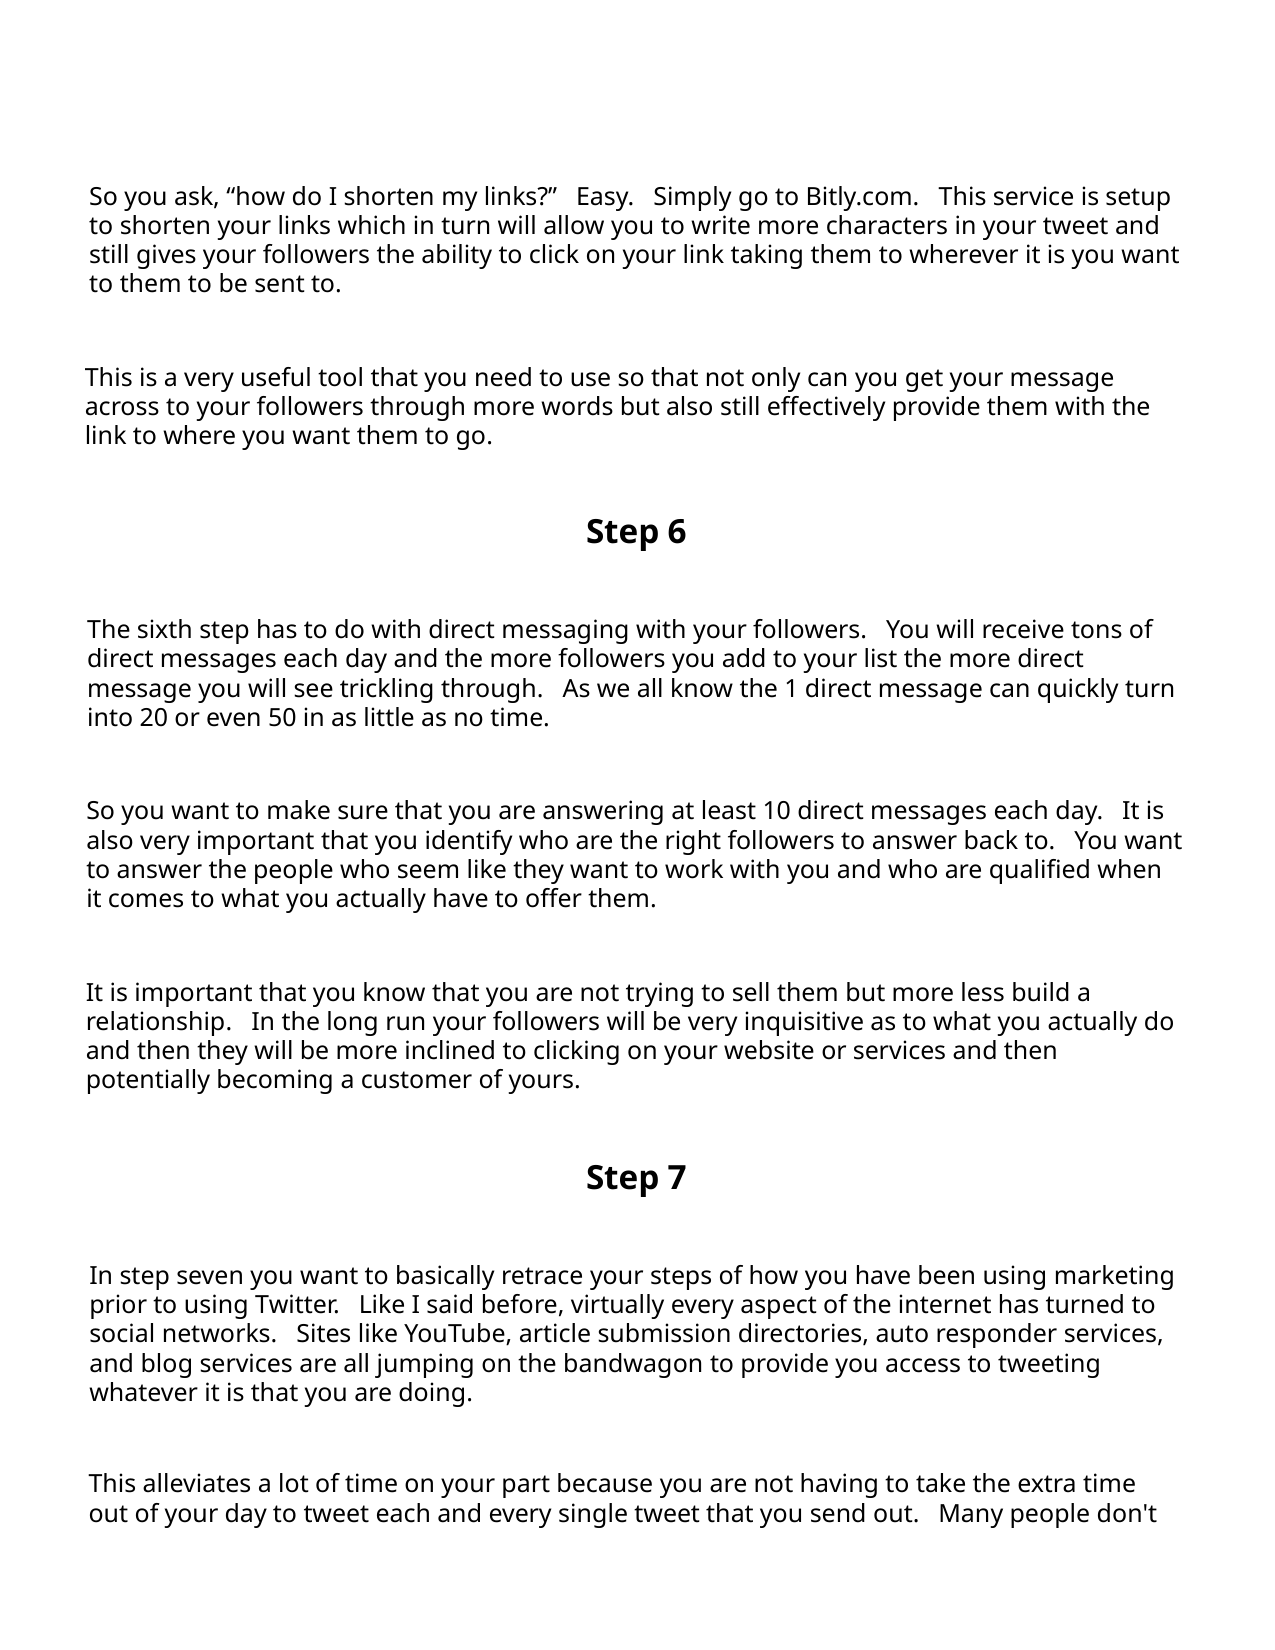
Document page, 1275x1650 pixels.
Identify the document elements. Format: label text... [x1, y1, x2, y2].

text_box This is a very useful tool that you need to use so that not only can you get your message across to your followers through more words but also still effectively provide them with the link to where you want them to go. [84, 362, 1151, 458]
text_box The sixth step has to do with direct messaging with your followers. You will receive tons of direct messages each day and the more followers you add to your list the more direct message you will see trickling through. As we all know the 1 direct message can quickly turn into 20 or even 50 in as little as no time. [86, 614, 1176, 739]
text_box This alleviates a lot of time on your part because you are not having to take the extra time out of your day to tweet each and every single tweet that you send out. Many people don't [88, 1468, 1158, 1535]
text_box It is important that you know that you are not trying to sell them but more less build a relationship. In the long run your followers will be very inquisitive as to what you actually do and then they will be more inclined to clicking on your website or services and then potentially becoming a customer of yours. [85, 977, 1175, 1102]
text_box Step 7 [585, 1156, 687, 1204]
text_box In step seven you want to basically retrace your steps of how you have been using marketing prior to using Twitter. Like I said before, virtually every aspect of the internet has turned to social networks. Sites like YouTube, article submission directories, auto responder services, and blog services are all jumping on the bandwagon to provide you access to tweeting whatever it is that you are doing. [89, 1260, 1176, 1414]
text_box So you want to make sure that you are answering at least 10 direct messages each day. It is also very important that you identify who are the right followers to answer back to. You want to answer the people who seem like they want to work with you and who are qualified when it comes to what you actually have to offer them. [86, 795, 1183, 920]
text_box So you ask, “how do I shorten my links?” Easy. Simply go to Bitly.com. This service is setup to shorten your links which in turn will allow you to write more characters in your tweet and still gives your followers the ability to click on your link taking them to wherever it is you want to them to be sent to. [89, 181, 1180, 306]
text_box Step 6 [585, 510, 687, 558]
